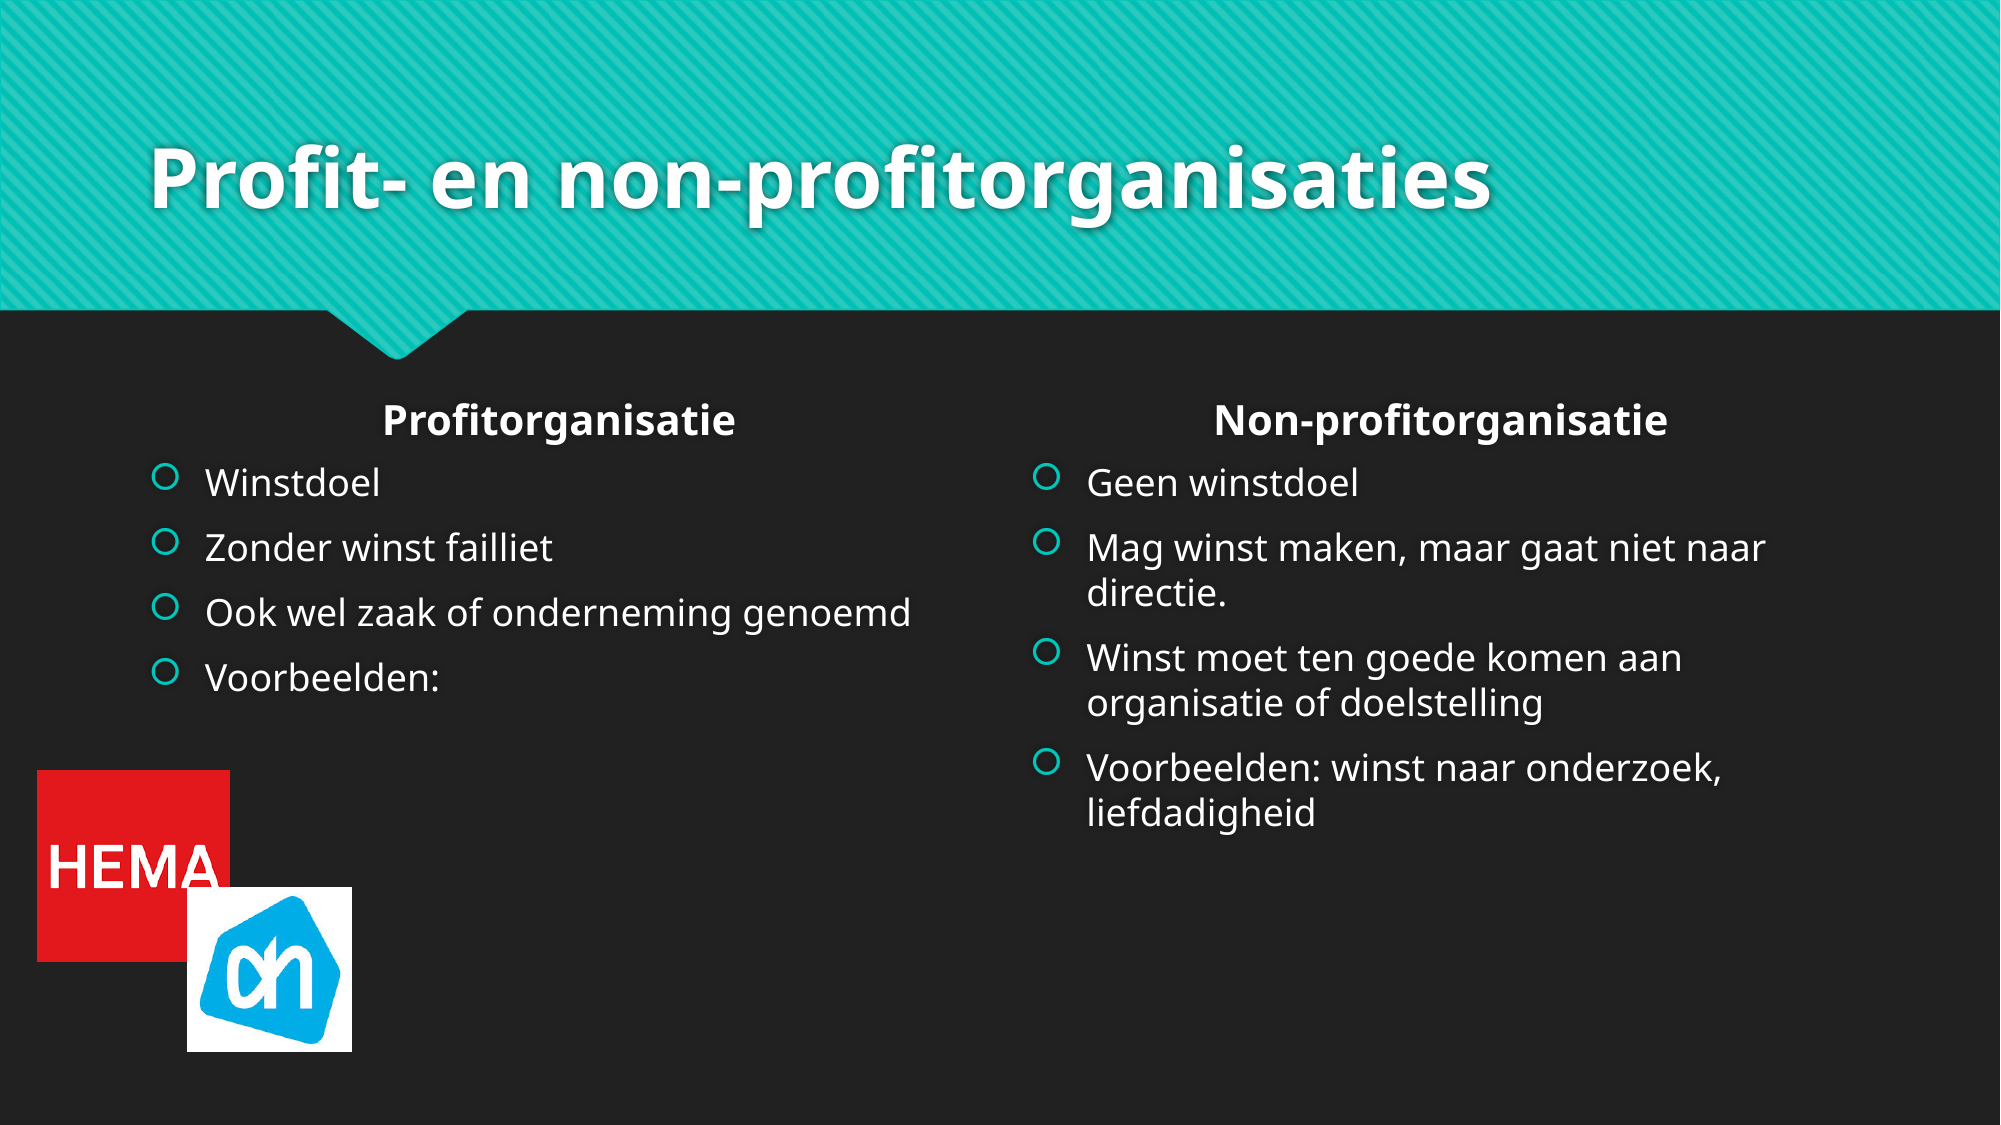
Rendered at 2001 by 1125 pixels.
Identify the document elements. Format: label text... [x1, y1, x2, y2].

list Non-profitorganisatie [1014, 356, 1868, 445]
list Geen winstdoel Mag winst maken, maar gaat niet naar directie. Winst moet ten goede komen aan organisatie of doelstelling Voorbeelden: winst naar onderzoek, liefdadigheid [1014, 451, 1868, 962]
list Profitorganisatie [133, 356, 985, 445]
picture [37, 769, 352, 1052]
list Winstdoel Zonder winst failliet Ook wel zaak of onderneming genoemd Voorbeelden: [133, 451, 985, 962]
title Profit- en non-profitorganisaties [132, 73, 1868, 233]
